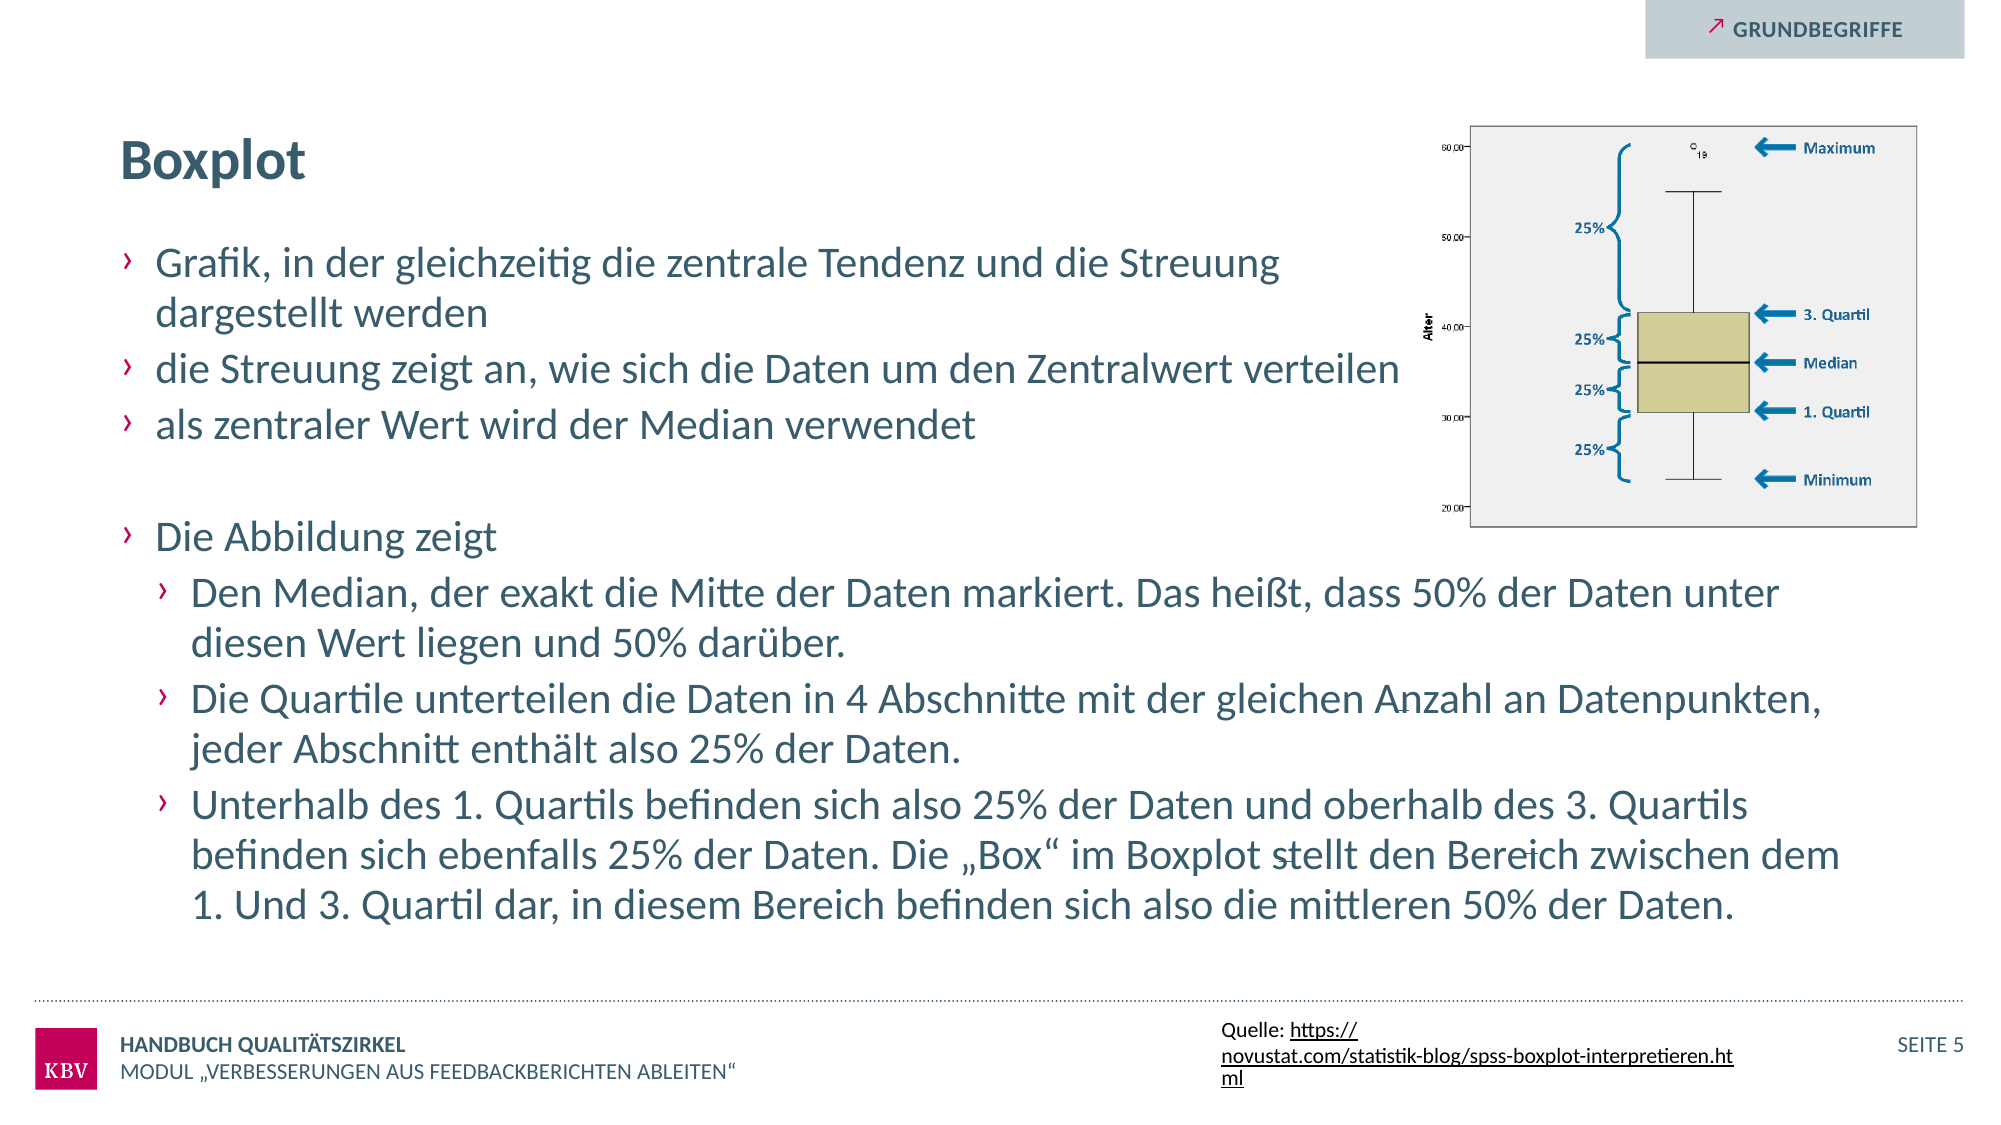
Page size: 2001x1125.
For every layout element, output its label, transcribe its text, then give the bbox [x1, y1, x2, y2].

text_box Quelle: https://novustat.com/statistik-blog/spss-boxplot-interpretieren.html [1206, 1008, 1758, 1102]
slide_number Seite 5 [1787, 1030, 1965, 1057]
list Grundbegriffe [1645, 0, 1965, 59]
picture [1408, 120, 1923, 532]
list Grafik, in der gleichzeitig die zentrale Tendenz und die Streuung dargestellt werden die Streuung zeigt an, wie sich die Daten um den Zentralwert verteilen als zentraler Wert wird der Median verwendet Die Abbildung zeigt Den Median, der exakt die Mitte der Daten markiert. Das heißt, dass 50% der Daten unter diesen Wert liegen und 50% darüber. Die Quartile unterteilen die Daten in 4 Abschnitte mit der gleichen Anzahl an Datenpunkten, jeder Abschnitt enthält also 25% der Daten. Unterhalb des 1. Quartils befinden sich also 25% der Daten und oberhalb des 3. Quartils befinden sich ebenfalls 25% der Daten. Die „Box“ im Boxplot stellt den Bereich zwischen dem 1. Und 3. Quartil dar, in diesem Bereich befinden sich also die mittleren 50% der Daten. [120, 237, 1880, 945]
title Boxplot [120, 129, 1408, 201]
slide_number Modul „verbesserungen aus FeedbackBERICHTEN ableiten“ [120, 1057, 1206, 1084]
footer Handbuch Qualitätszirkel [120, 1030, 1206, 1057]
